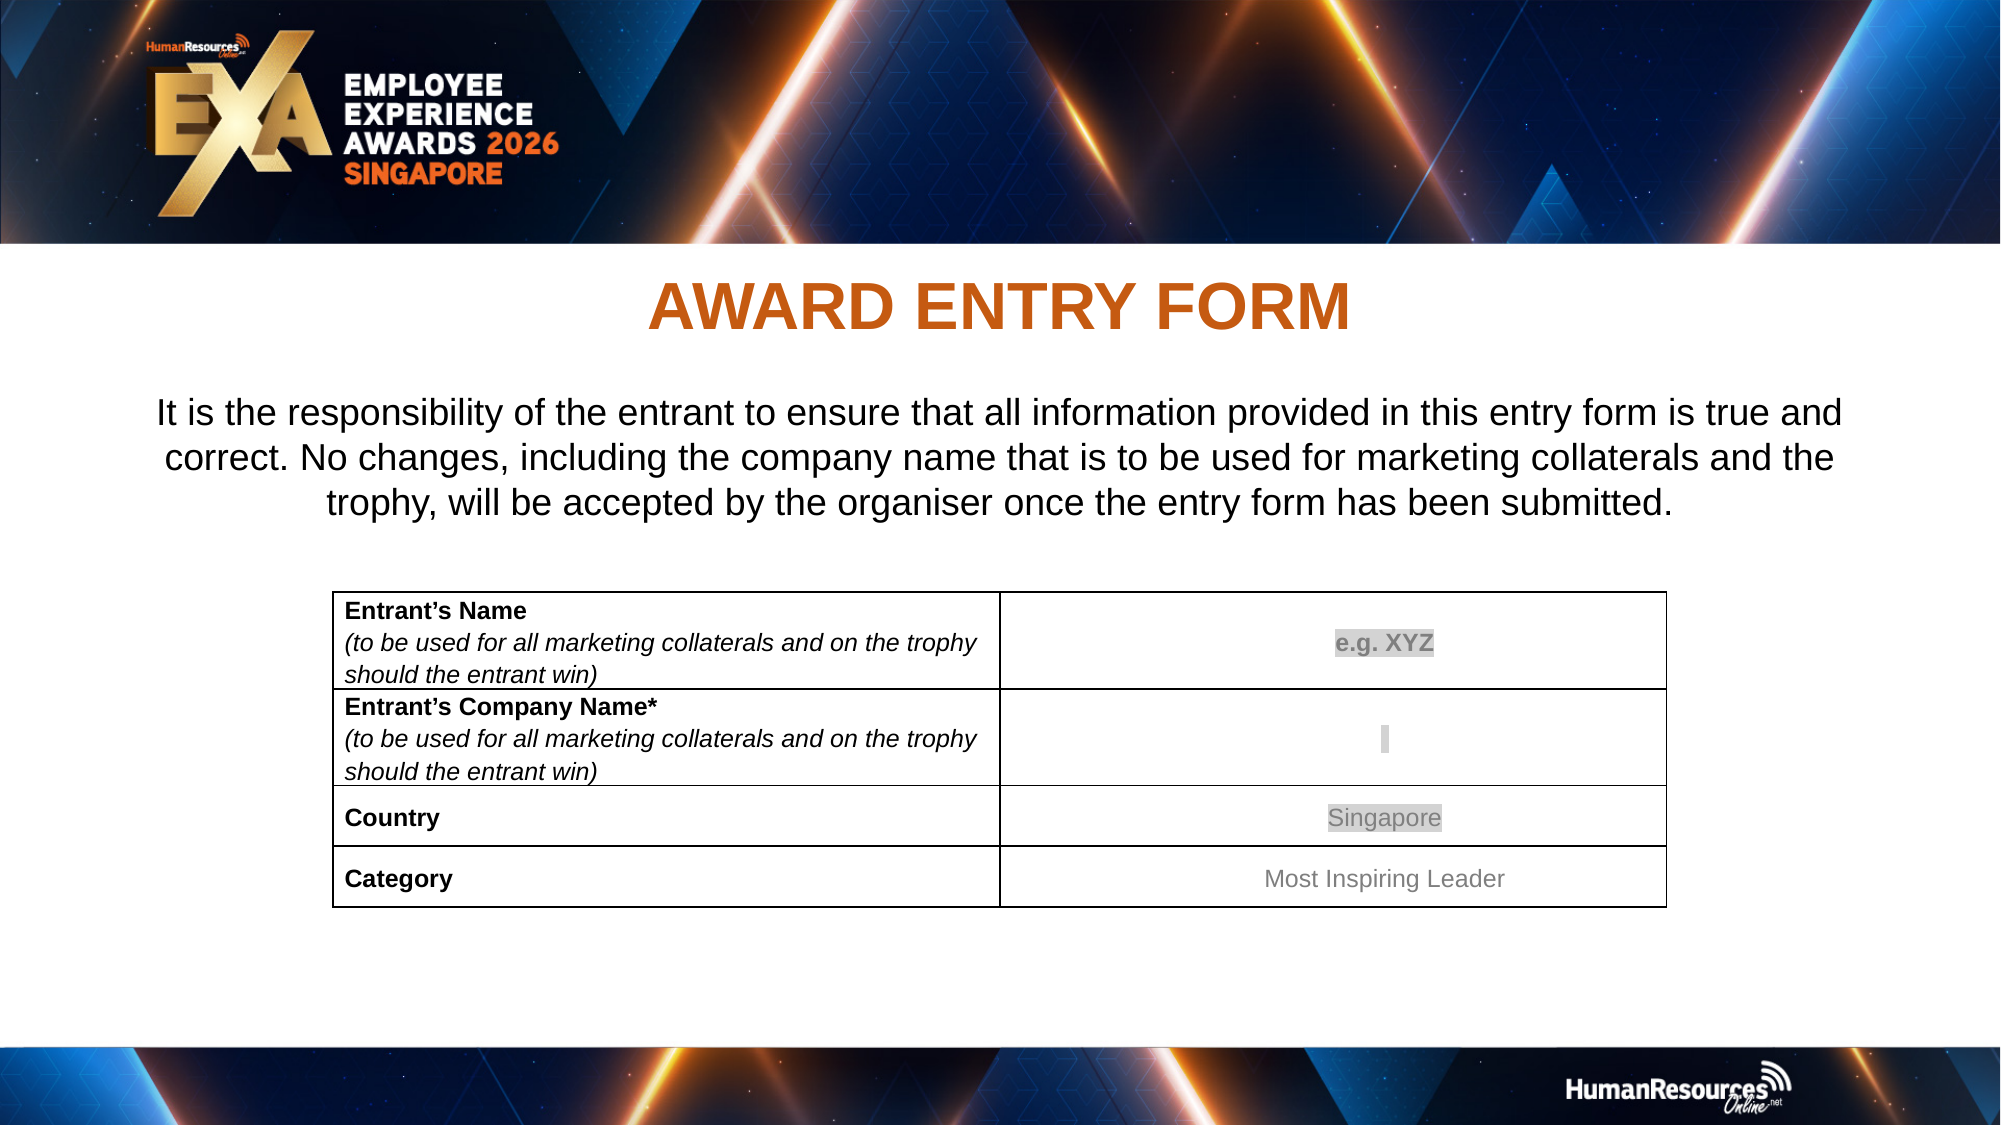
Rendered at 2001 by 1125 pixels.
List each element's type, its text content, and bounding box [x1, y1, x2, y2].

table_cell Entrant’s Company Name* (to be used for all marketing collaterals and on the trophy should the entrant win) [334, 690, 999, 785]
picture [0, 0, 2001, 1125]
table_cell Singapore [1001, 786, 1666, 845]
table_cell Category [334, 847, 999, 906]
table_cell Country [334, 786, 999, 845]
table_cell Most Inspiring Leader [1001, 847, 1666, 906]
table_header e.g. XYZ [1001, 593, 1666, 688]
text_box AWARD ENTRY FORM It is the responsibility of the entrant to ensure that all information provided in this entry form is true and correct. No changes, including the company name that is to be used for marketing collaterals and the trophy, will be accepted by the organiser once the entry form has been submitted. [132, 255, 1868, 530]
table_header Entrant’s Name (to be used for all marketing collaterals and on the trophy should the entrant win) [334, 593, 999, 688]
table_cell [1001, 690, 1666, 785]
